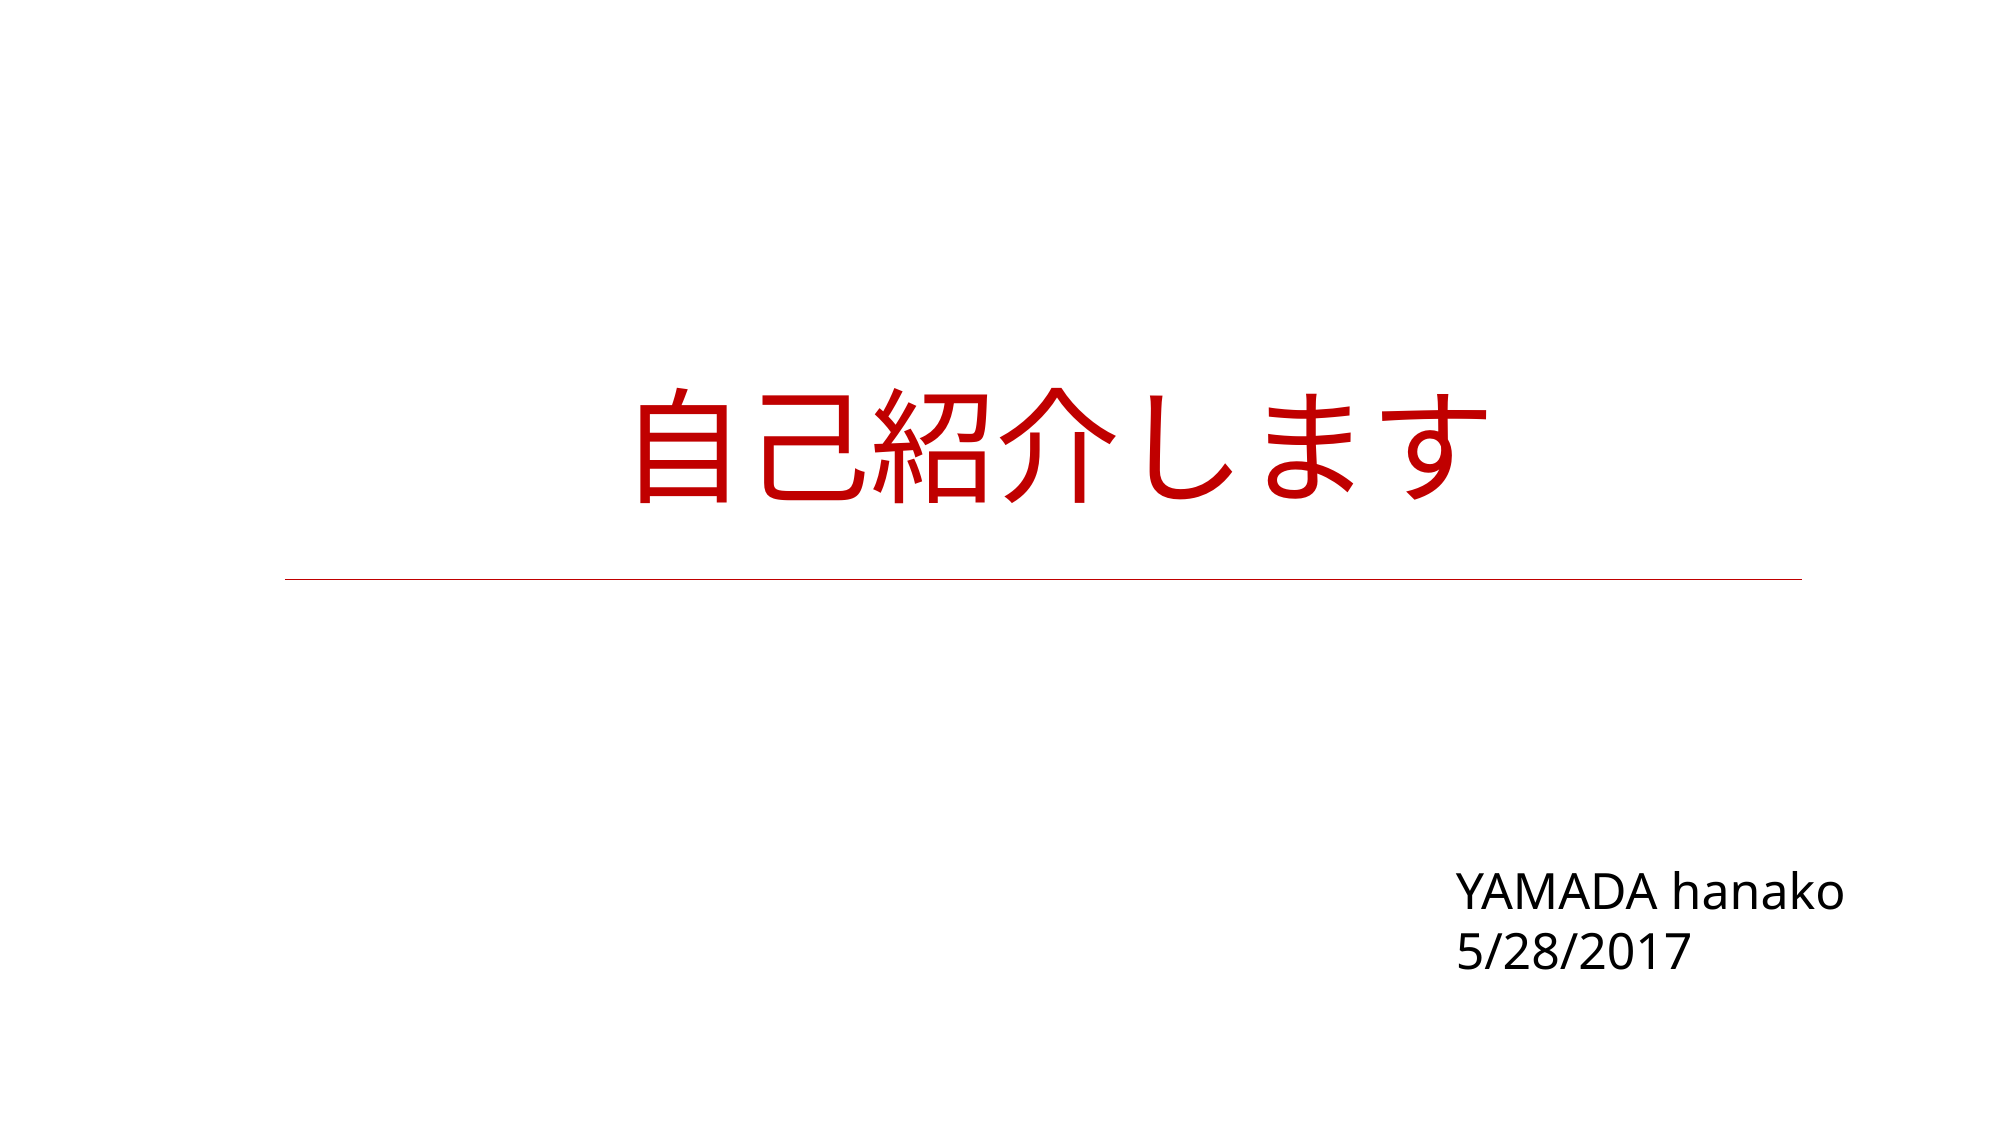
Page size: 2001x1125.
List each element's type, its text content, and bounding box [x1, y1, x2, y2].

text_box YAMADA hanako 5/28/2017 [1441, 852, 1892, 988]
text_box 自己紹介します [605, 360, 1516, 526]
